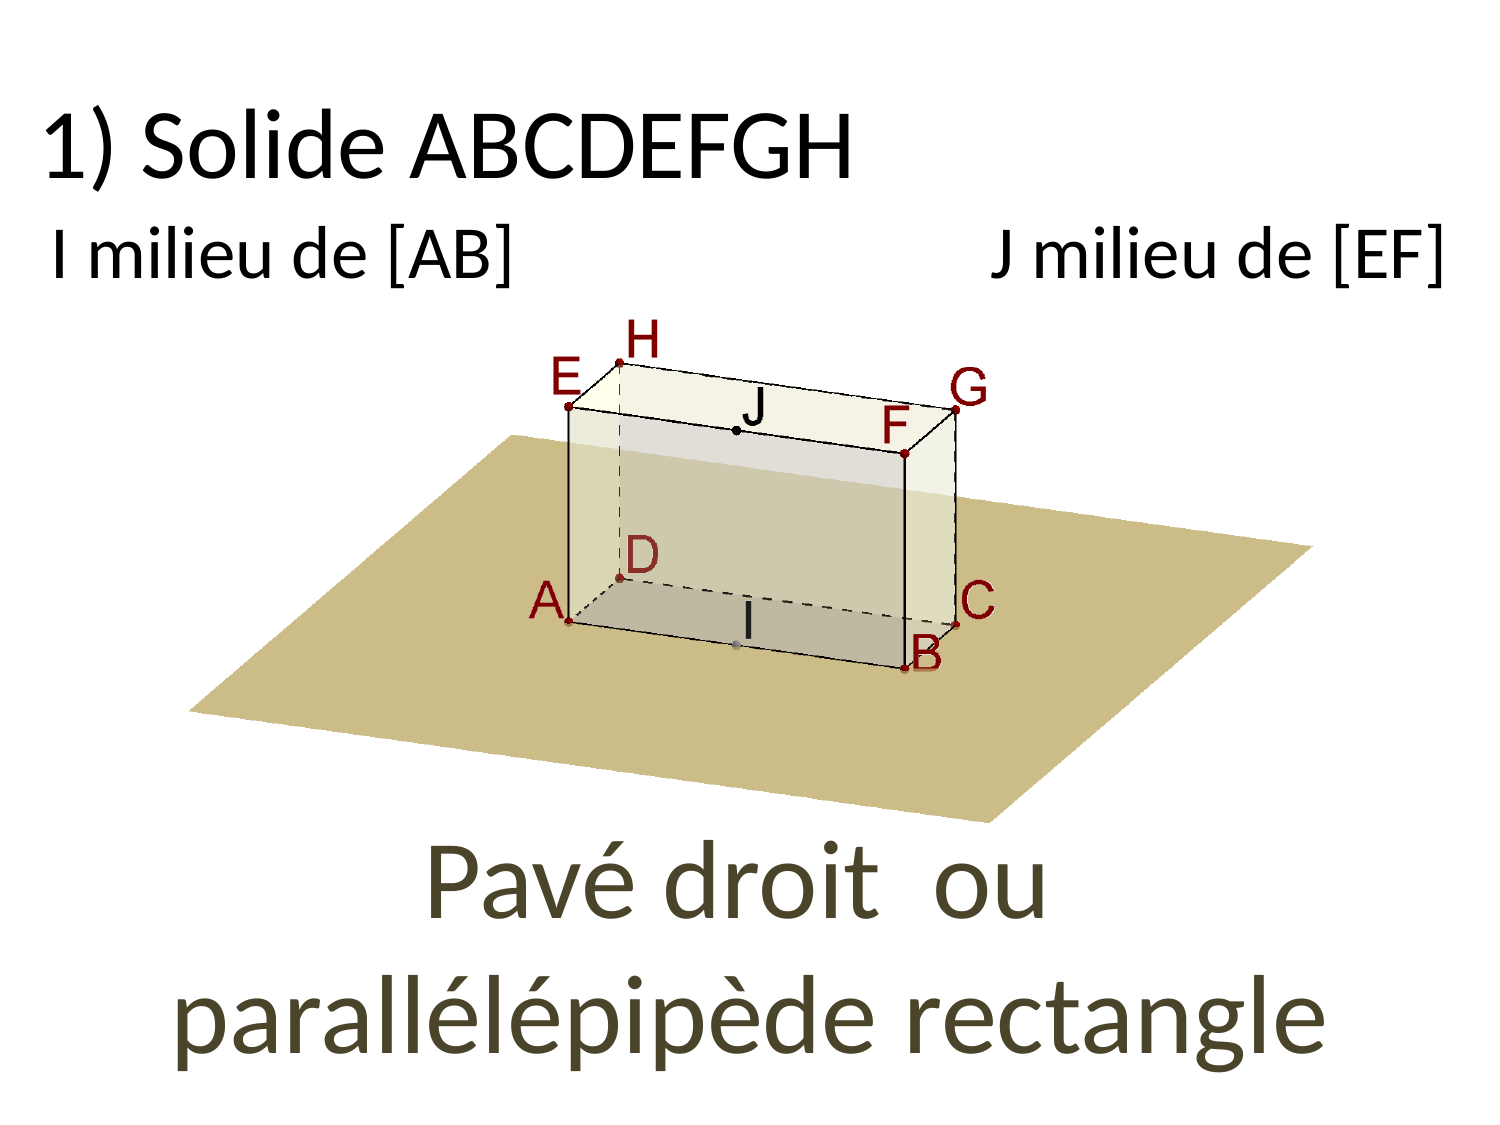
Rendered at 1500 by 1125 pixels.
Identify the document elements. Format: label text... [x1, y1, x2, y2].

title 1) Solide ABCDEFGH [0, 45, 1500, 188]
text_box Pavé droit ou parallélépipède rectangle [0, 944, 1500, 1084]
picture [2, 187, 1498, 938]
